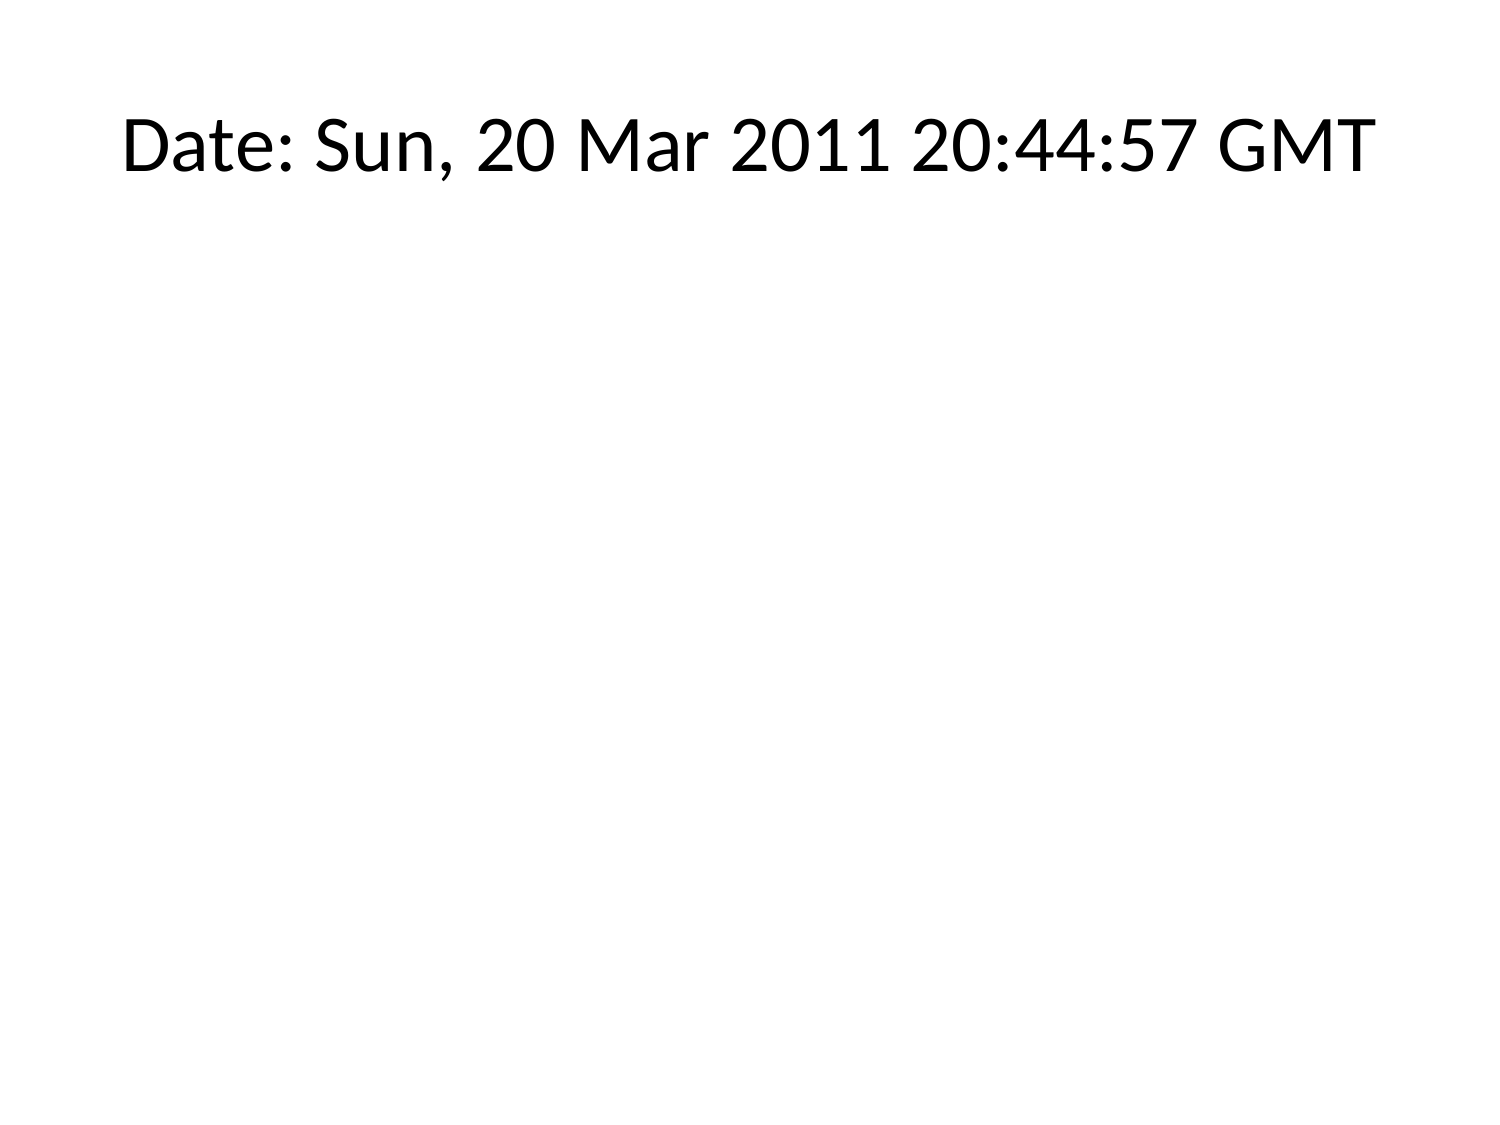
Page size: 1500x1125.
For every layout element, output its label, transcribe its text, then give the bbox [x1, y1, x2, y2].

title Date: Sun, 20 Mar 2011 20:44:57 GMT [75, 45, 1425, 233]
